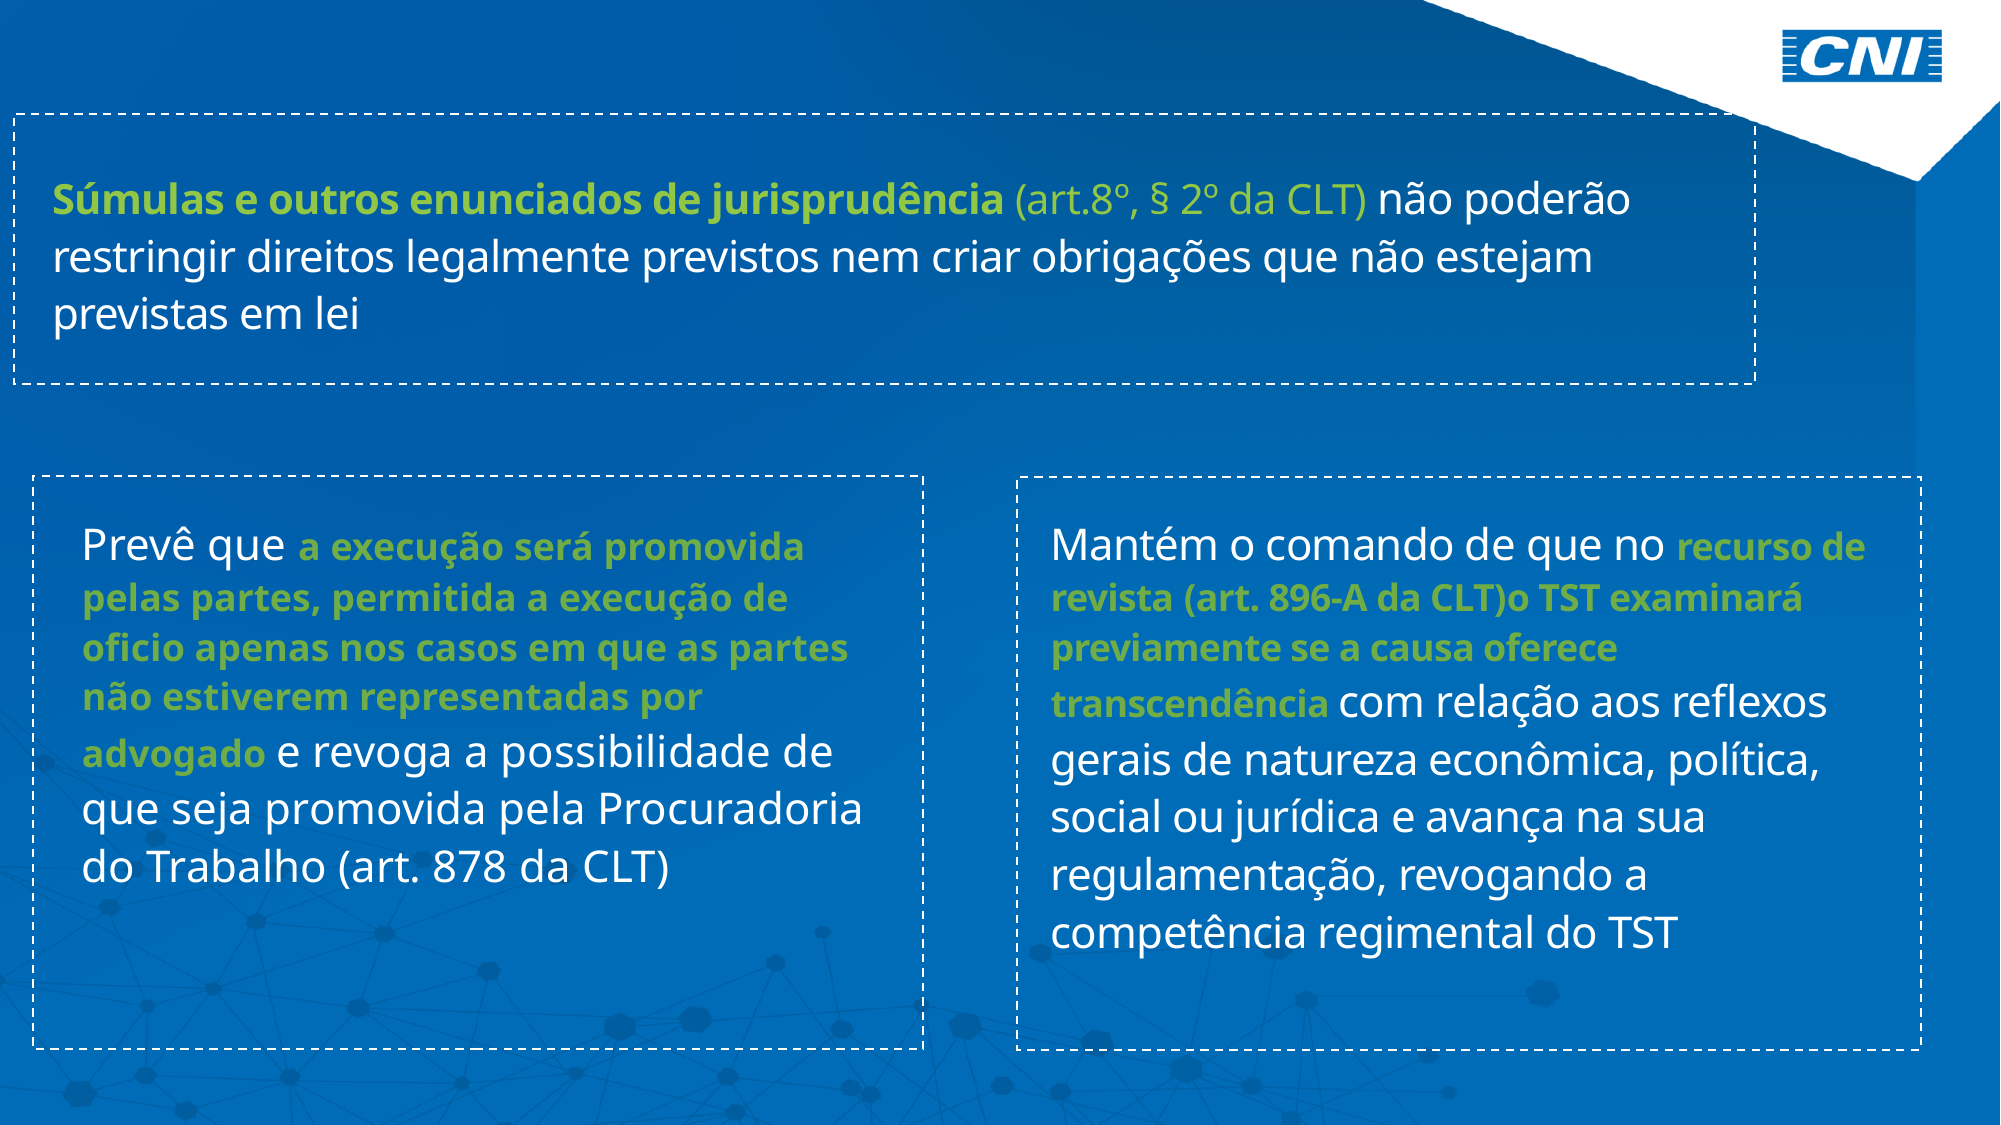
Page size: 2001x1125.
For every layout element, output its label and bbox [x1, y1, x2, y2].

picture [0, 0, 2000, 1125]
text_box [1016, 476, 1922, 1051]
text_box [13, 113, 1756, 385]
text_box [32, 475, 924, 1050]
text_box [1755, 156, 1766, 349]
